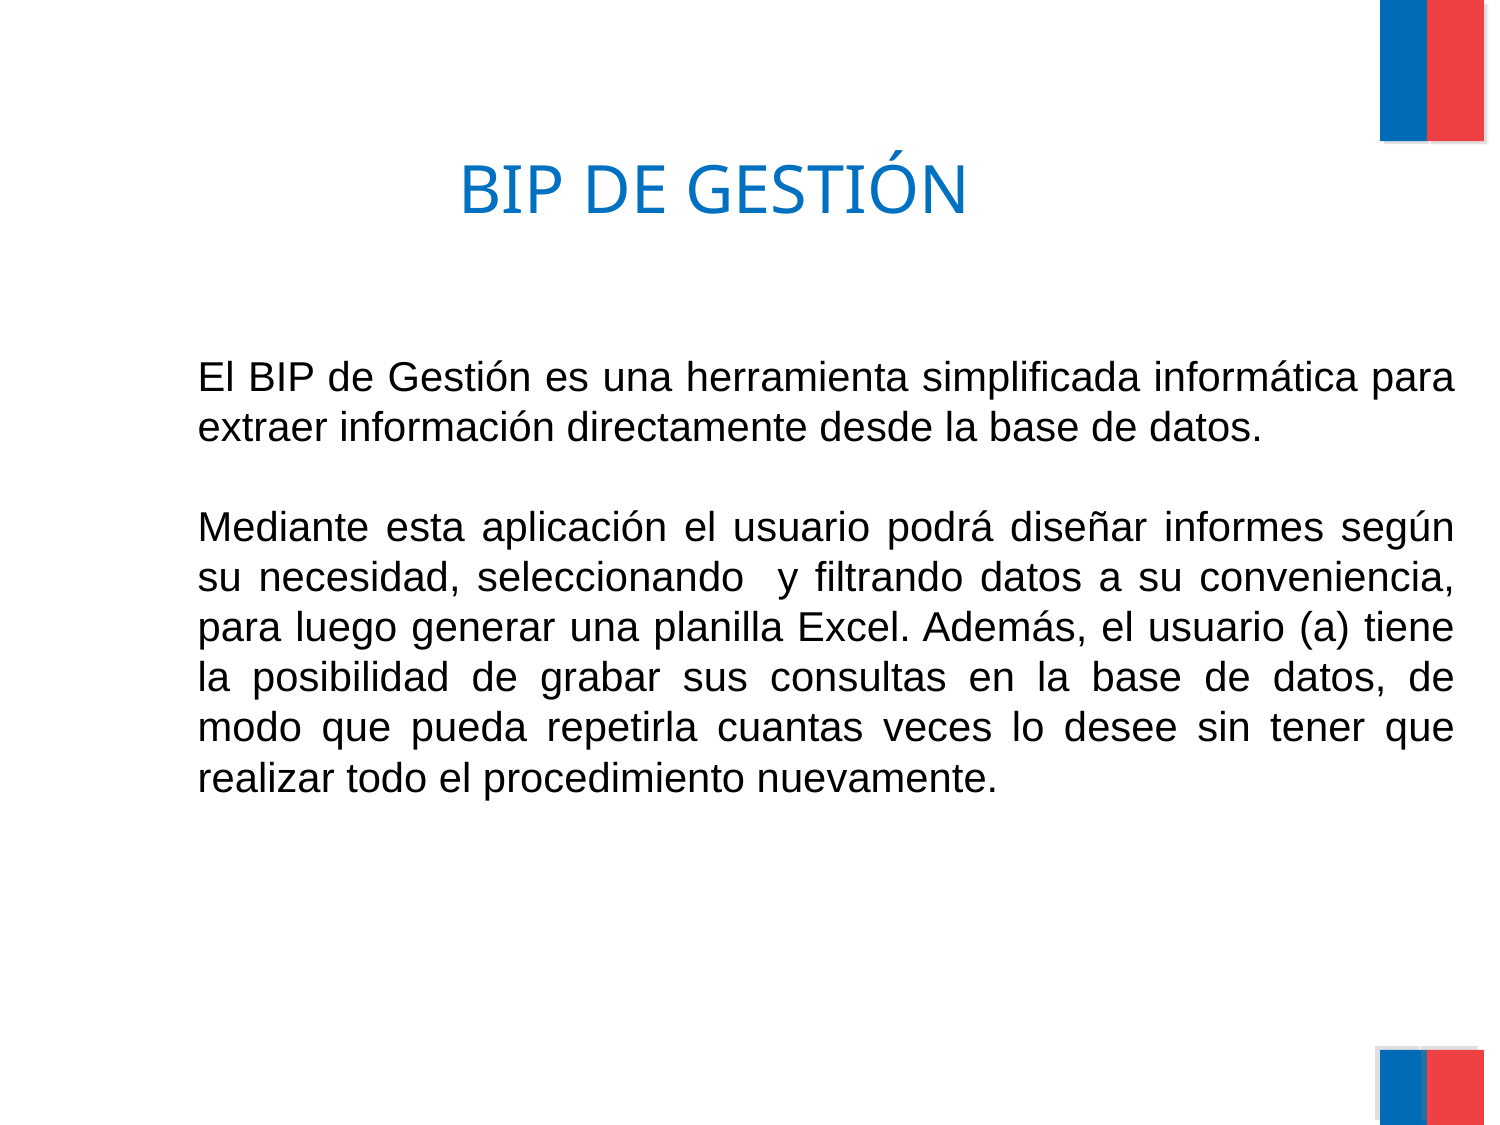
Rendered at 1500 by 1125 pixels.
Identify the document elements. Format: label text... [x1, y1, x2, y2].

text_box BIP DE GESTIÓN [289, 139, 1140, 234]
text_box El BIP de Gestión es una herramienta simplificada informática para extraer información directamente desde la base de datos. Mediante esta aplicación el usuario podrá diseñar informes según su necesidad, seleccionando y filtrando datos a su conveniencia, para luego generar una planilla Excel. Además, el usuario (a) tiene la posibilidad de grabar sus consultas en la base de datos, de modo que pueda repetirla cuantas veces lo desee sin tener que realizar todo el procedimiento nuevamente. [183, 342, 1471, 808]
